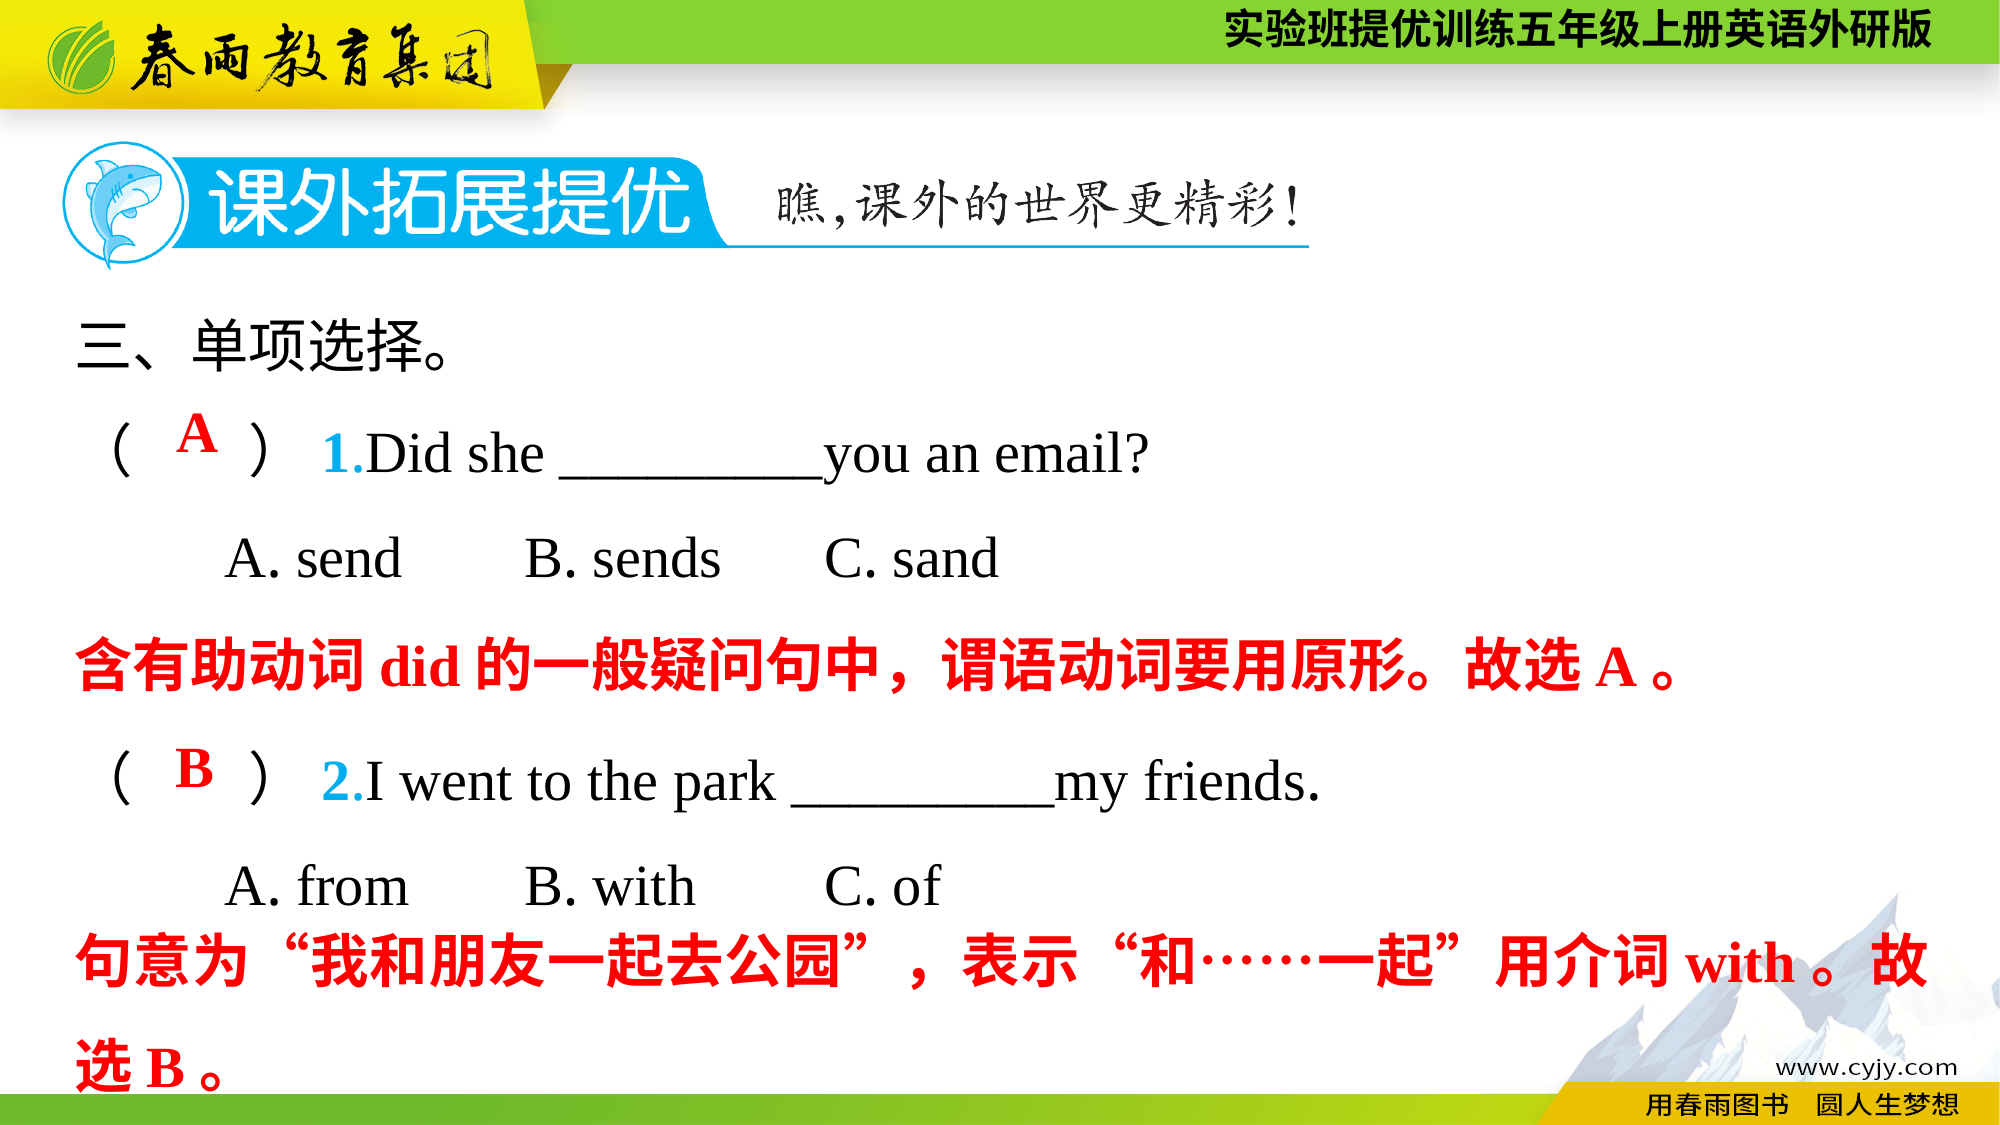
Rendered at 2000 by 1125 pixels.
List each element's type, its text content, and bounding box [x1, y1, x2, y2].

text_box A [161, 386, 233, 472]
picture [0, 0, 2000, 1125]
text_box 句意为“我和朋友一起去公园”，表示“和……一起”用介词with。故选B。 [59, 881, 1944, 1107]
list 三、单项选择。 （ ）1.Did she _________you an email? A. send B. sends C. sand （ ）2.I went to the park _________my friends. A. from B. with C. of [59, 267, 1944, 586]
list 三、单项选择。 （ ）1.Did she _________you an email? A. send B. sends C. sand （ ）2.I went to the park _________my friends. A. from B. with C. of [59, 707, 1944, 881]
text_box 含有助动词did的一般疑问句中，谓语动词要用原形。故选A。 [59, 586, 1944, 707]
text_box B [161, 721, 230, 807]
